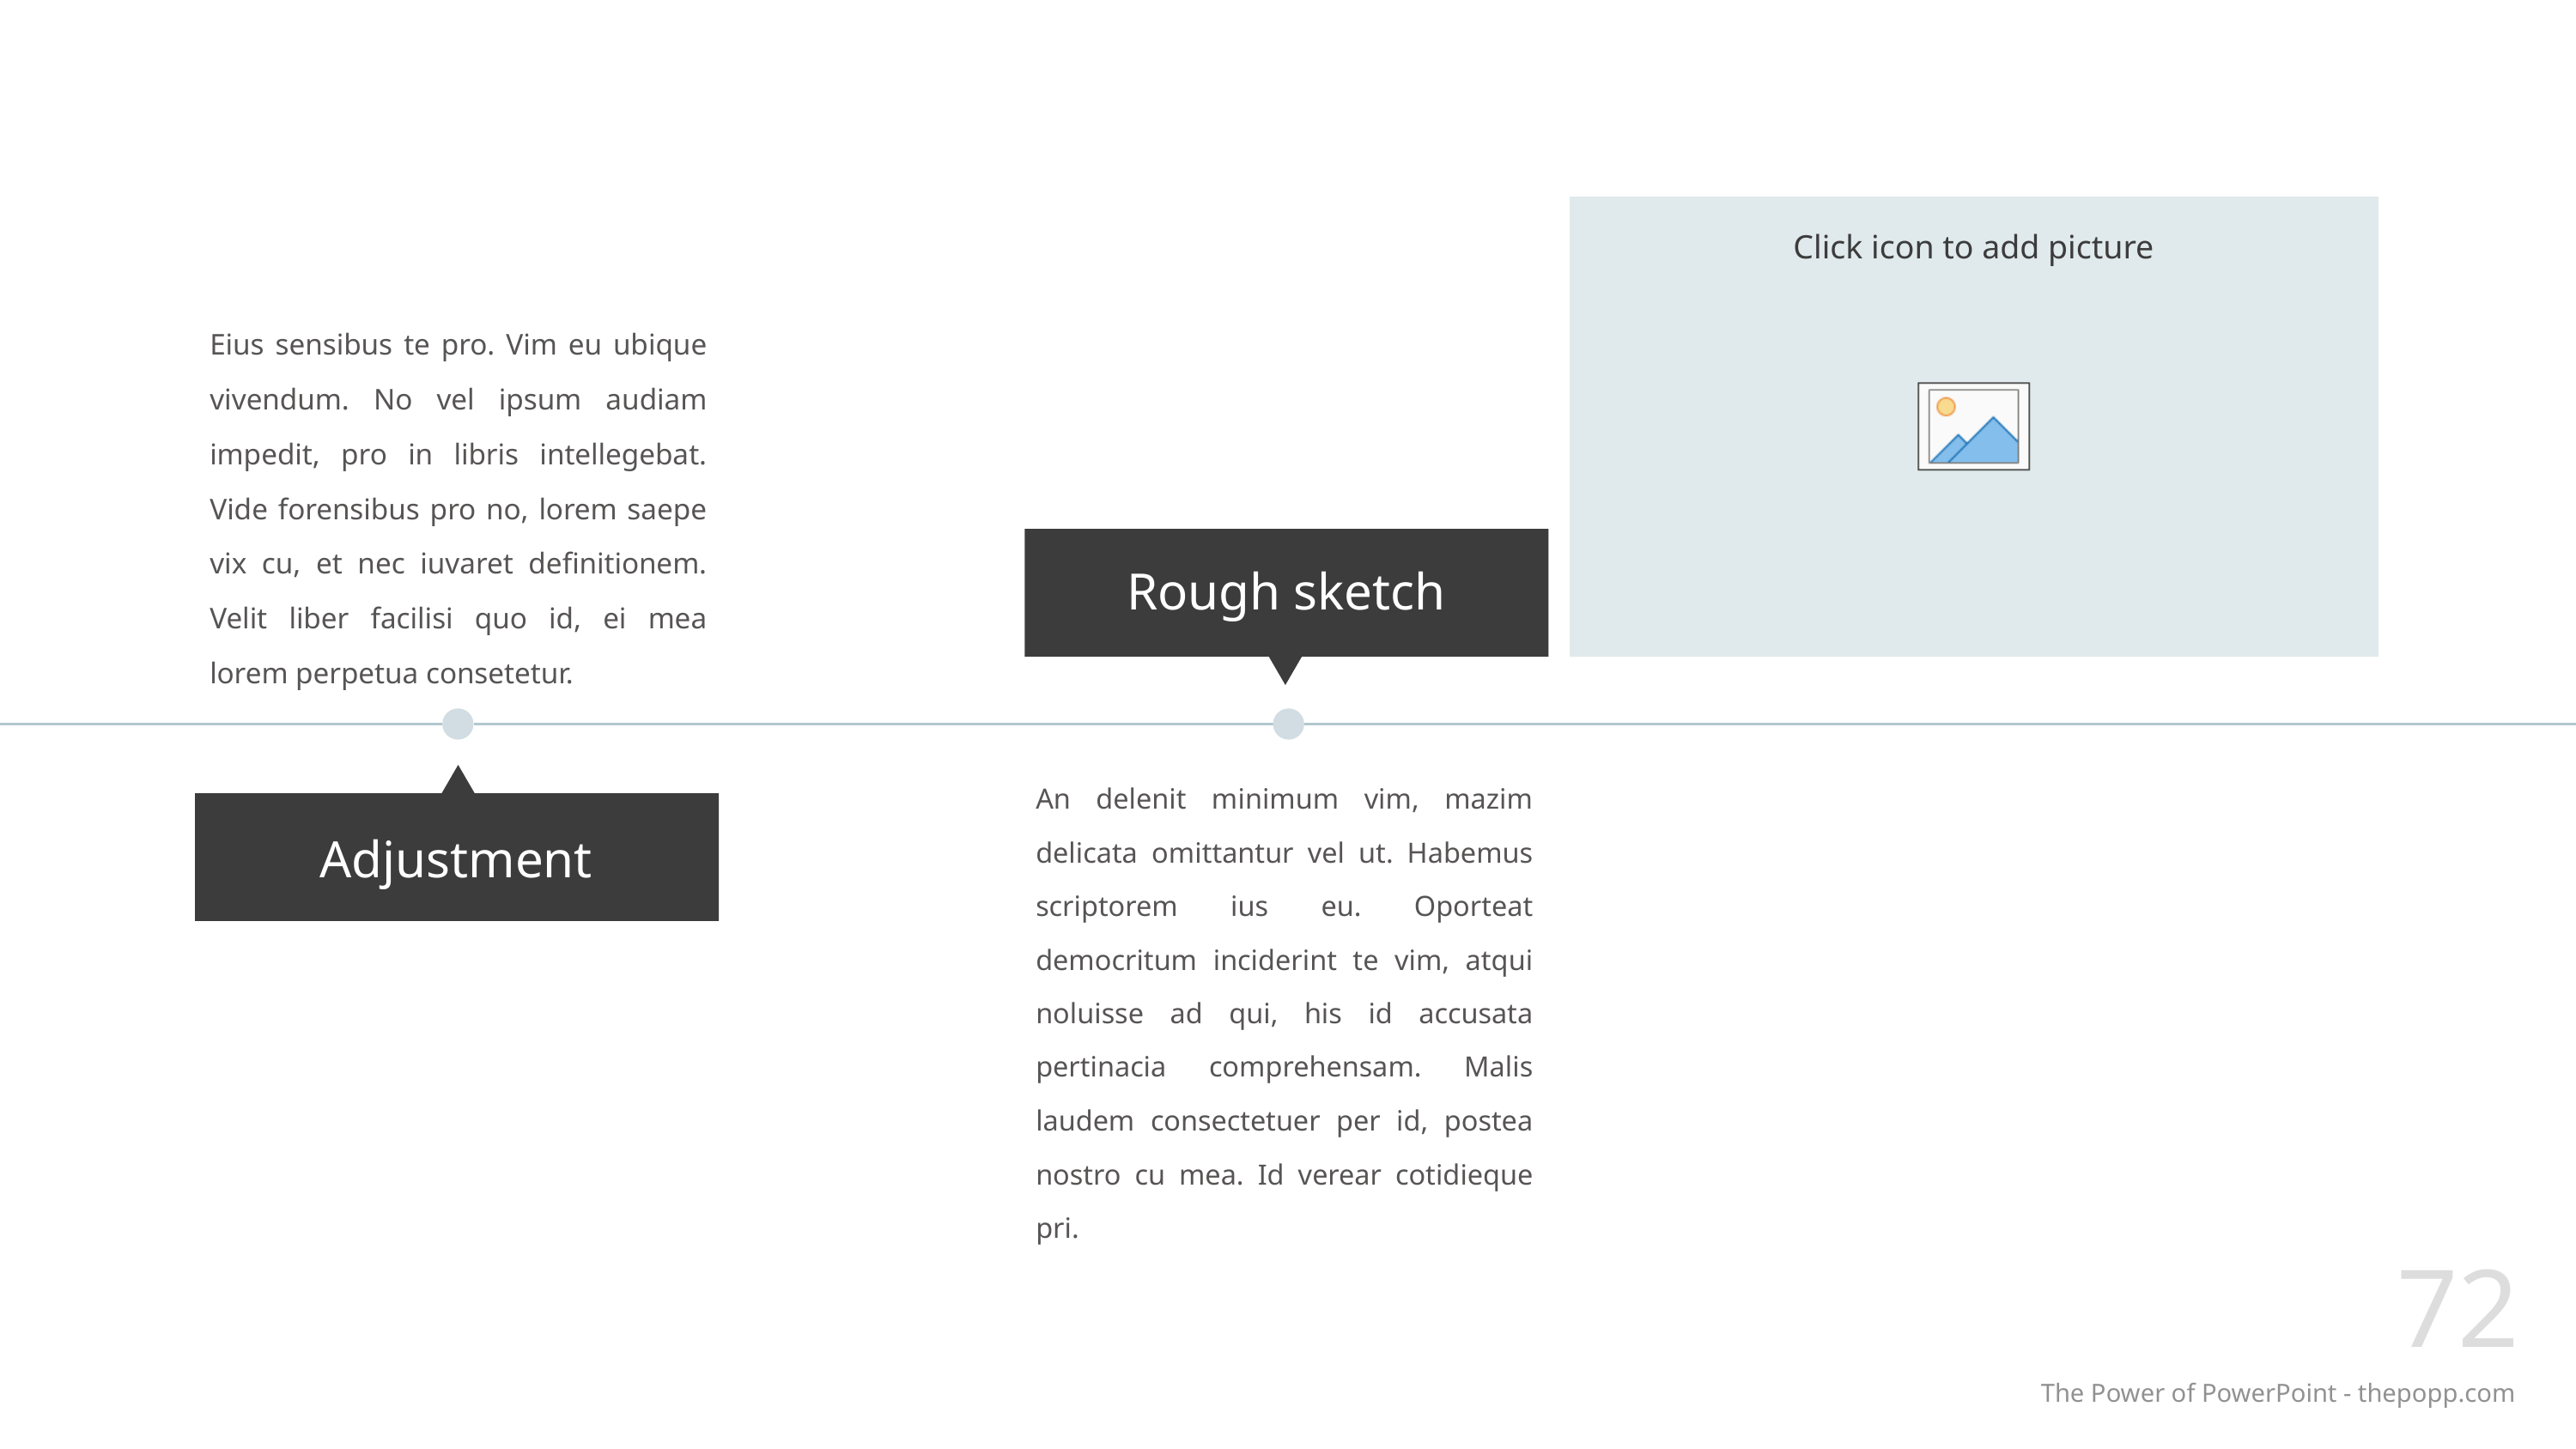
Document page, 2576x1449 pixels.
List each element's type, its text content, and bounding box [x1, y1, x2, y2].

list Rough sketch [1044, 547, 1528, 634]
picture [1569, 197, 2379, 657]
list Adjustment [214, 814, 698, 901]
slide_number 72 [2150, 1250, 2532, 1393]
list An delenit minimum vim, mazim delicata omittantur vel ut. Habemus scriptorem ius eu. Oporteat democritum inciderint te vim, atqui noluisse ad qui, his id accusata pertinacia comprehensam. Malis laudem consectetuer per id, postea nostro cu mea. Id verear cotidieque pri. [1023, 755, 1547, 1252]
list Eius sensibus te pro. Vim eu ubique vivendum. No vel ipsum audiam impedit, pro in libris intellegebat. Vide forensibus pro no, lorem saepe vix cu, et nec iuvaret definitionem. Velit liber facilisi quo id, ei mea lorem perpetua consetetur. [197, 199, 721, 696]
footer The Power of PowerPoint - thepopp.com [1573, 1354, 2529, 1432]
